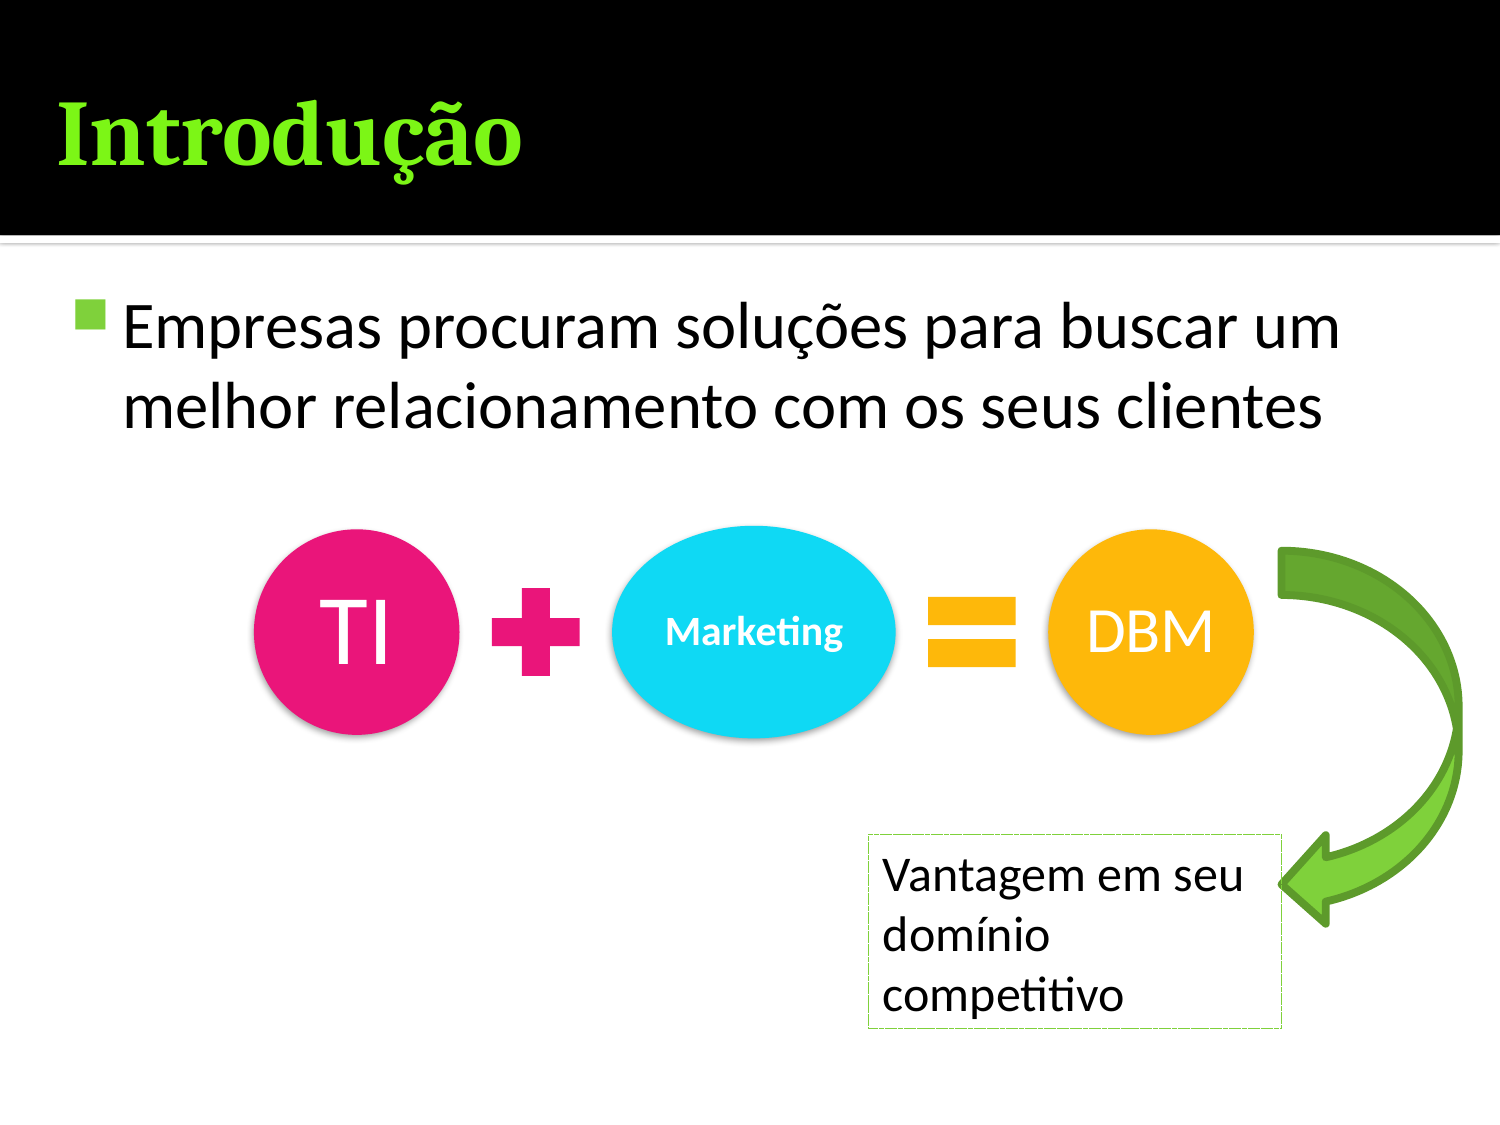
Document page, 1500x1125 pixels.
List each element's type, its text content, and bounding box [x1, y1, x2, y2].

list Empresas procuram soluções para buscar um melhor relacionamento com os seus clientes [41, 267, 1459, 1094]
title Introdução [41, 25, 1459, 231]
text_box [253, 298, 1254, 966]
text_box [1277, 546, 1463, 928]
text_box Vantagem em seu domínio competitivo [868, 834, 1282, 1029]
